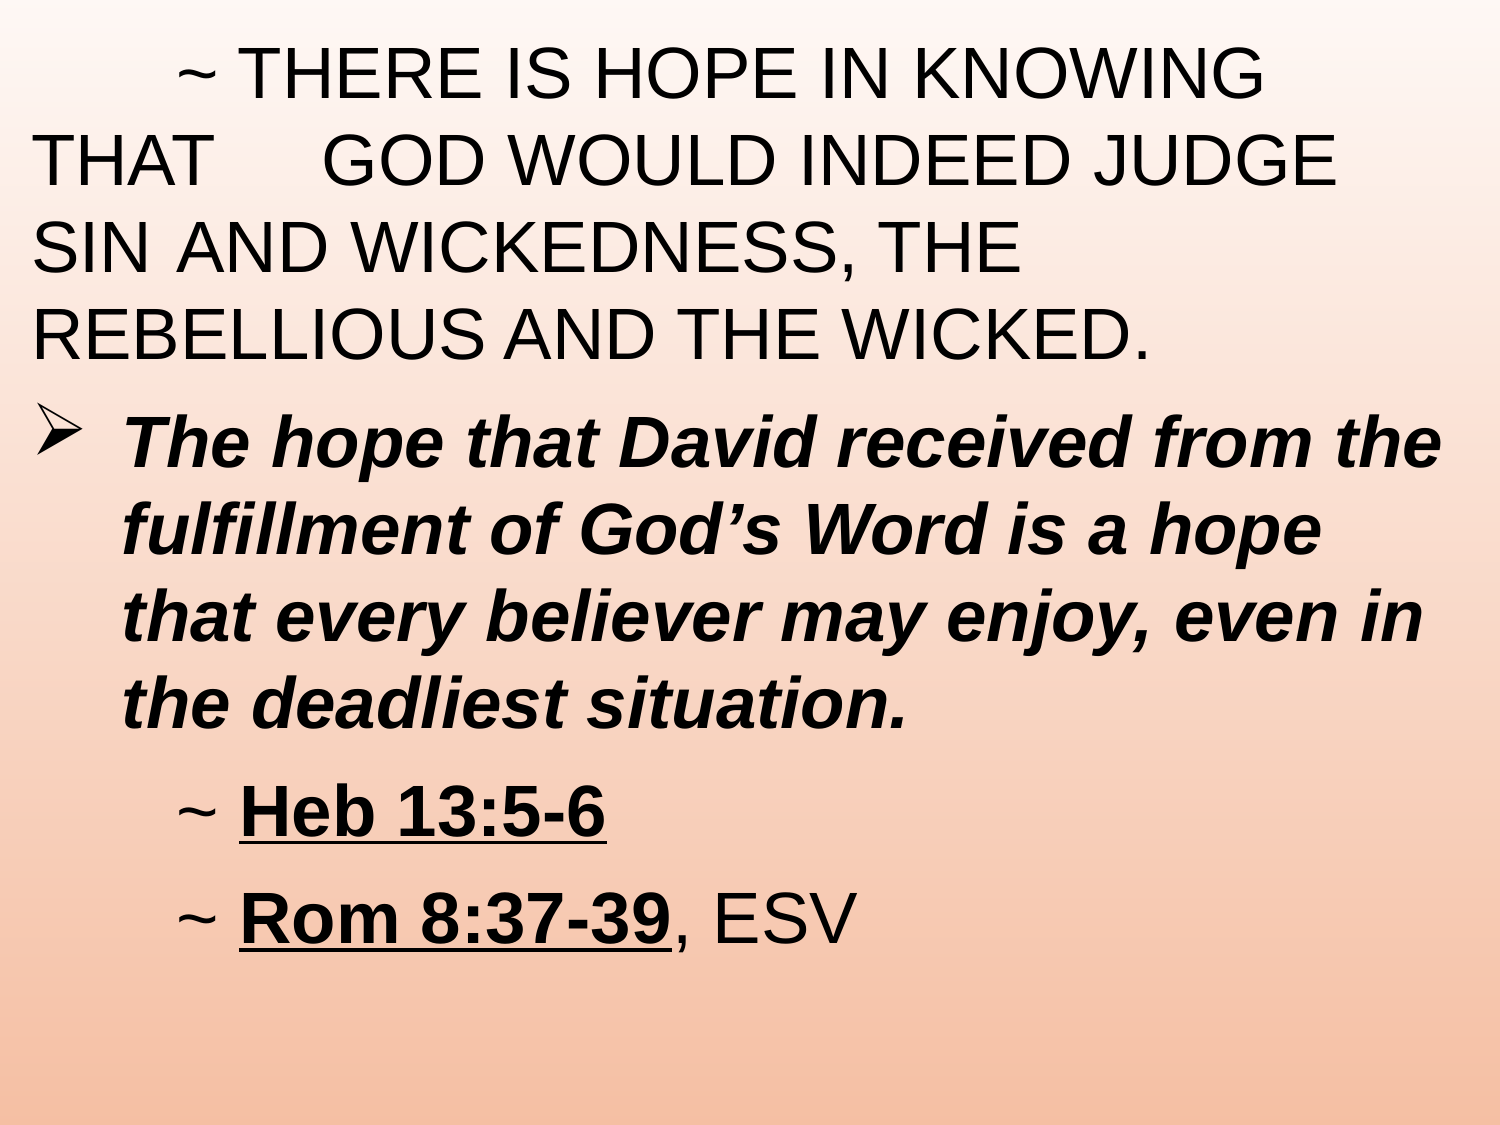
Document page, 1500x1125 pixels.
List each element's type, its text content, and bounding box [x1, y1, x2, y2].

subtitle ~ THERE IS HOPE IN KNOWING THAT GOD WOULD INDEED JUDGE SIN AND WICKEDNESS, THE REBELLIOUS AND THE WICKED. The hope that David received from the fulfillment of God’s Word is a hope that every believer may enjoy, even in the deadliest situation. ~ Heb 13:5-6 ~ Rom 8:37-39, esv [16, 18, 1480, 1110]
